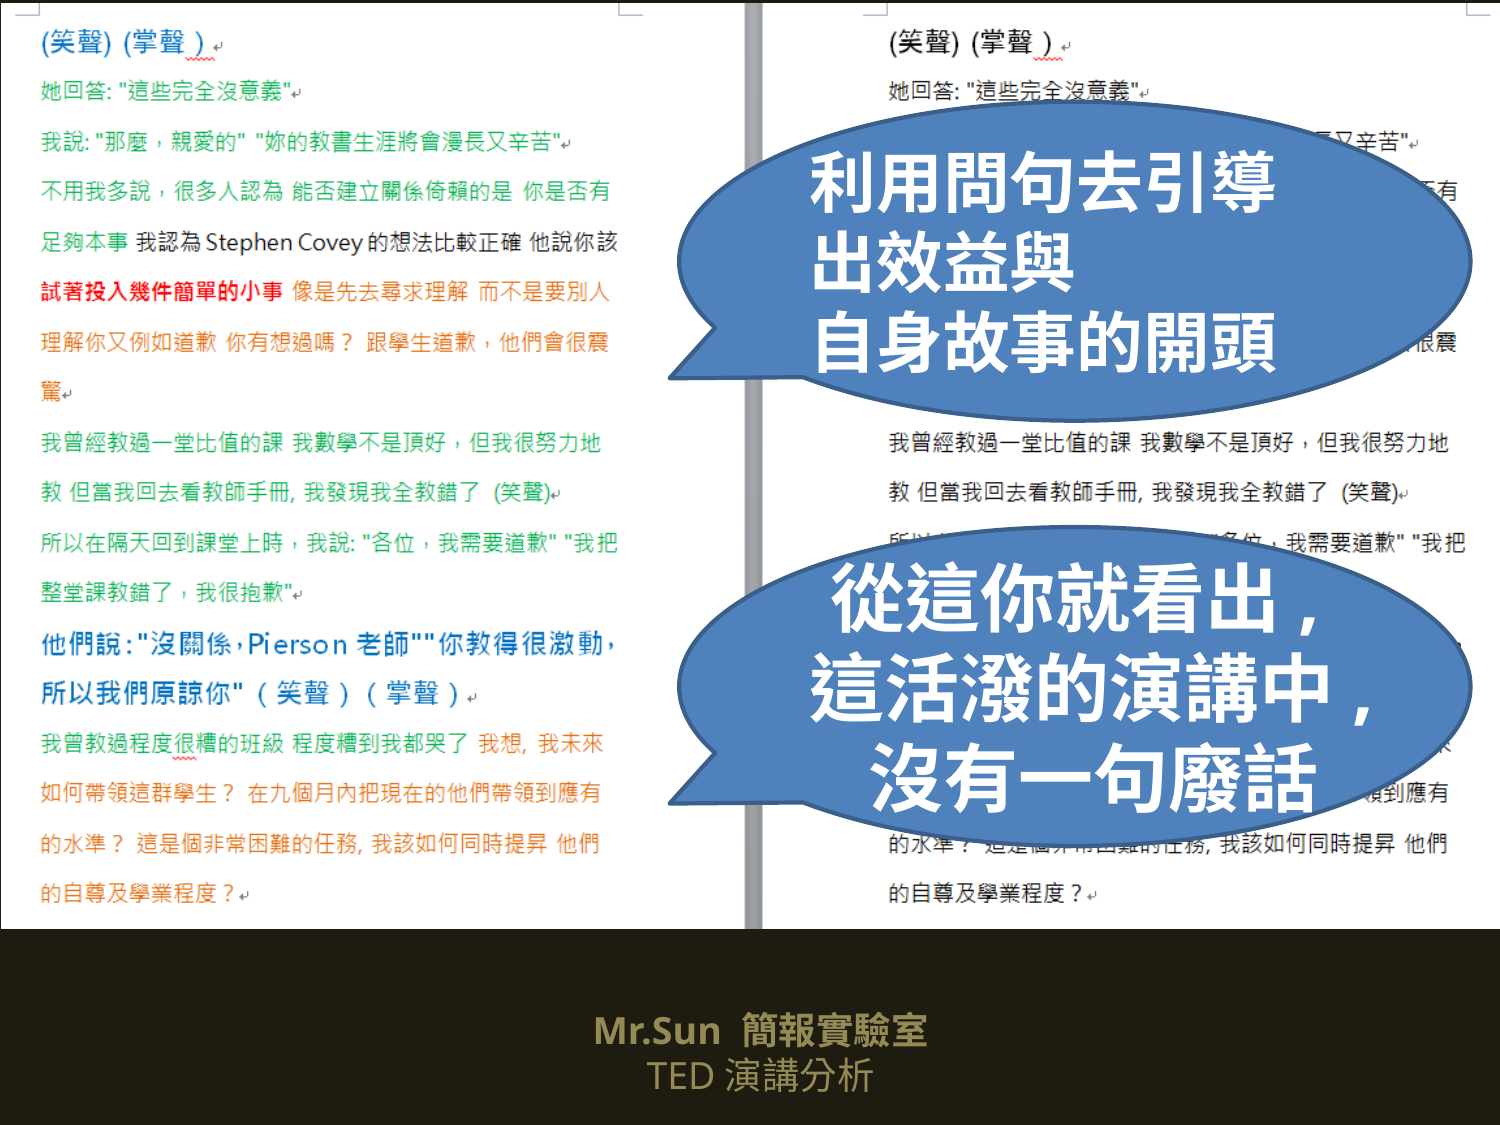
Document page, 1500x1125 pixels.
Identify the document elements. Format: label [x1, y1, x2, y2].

picture [0, 2, 1500, 929]
text_box [0, 937, 1500, 1115]
